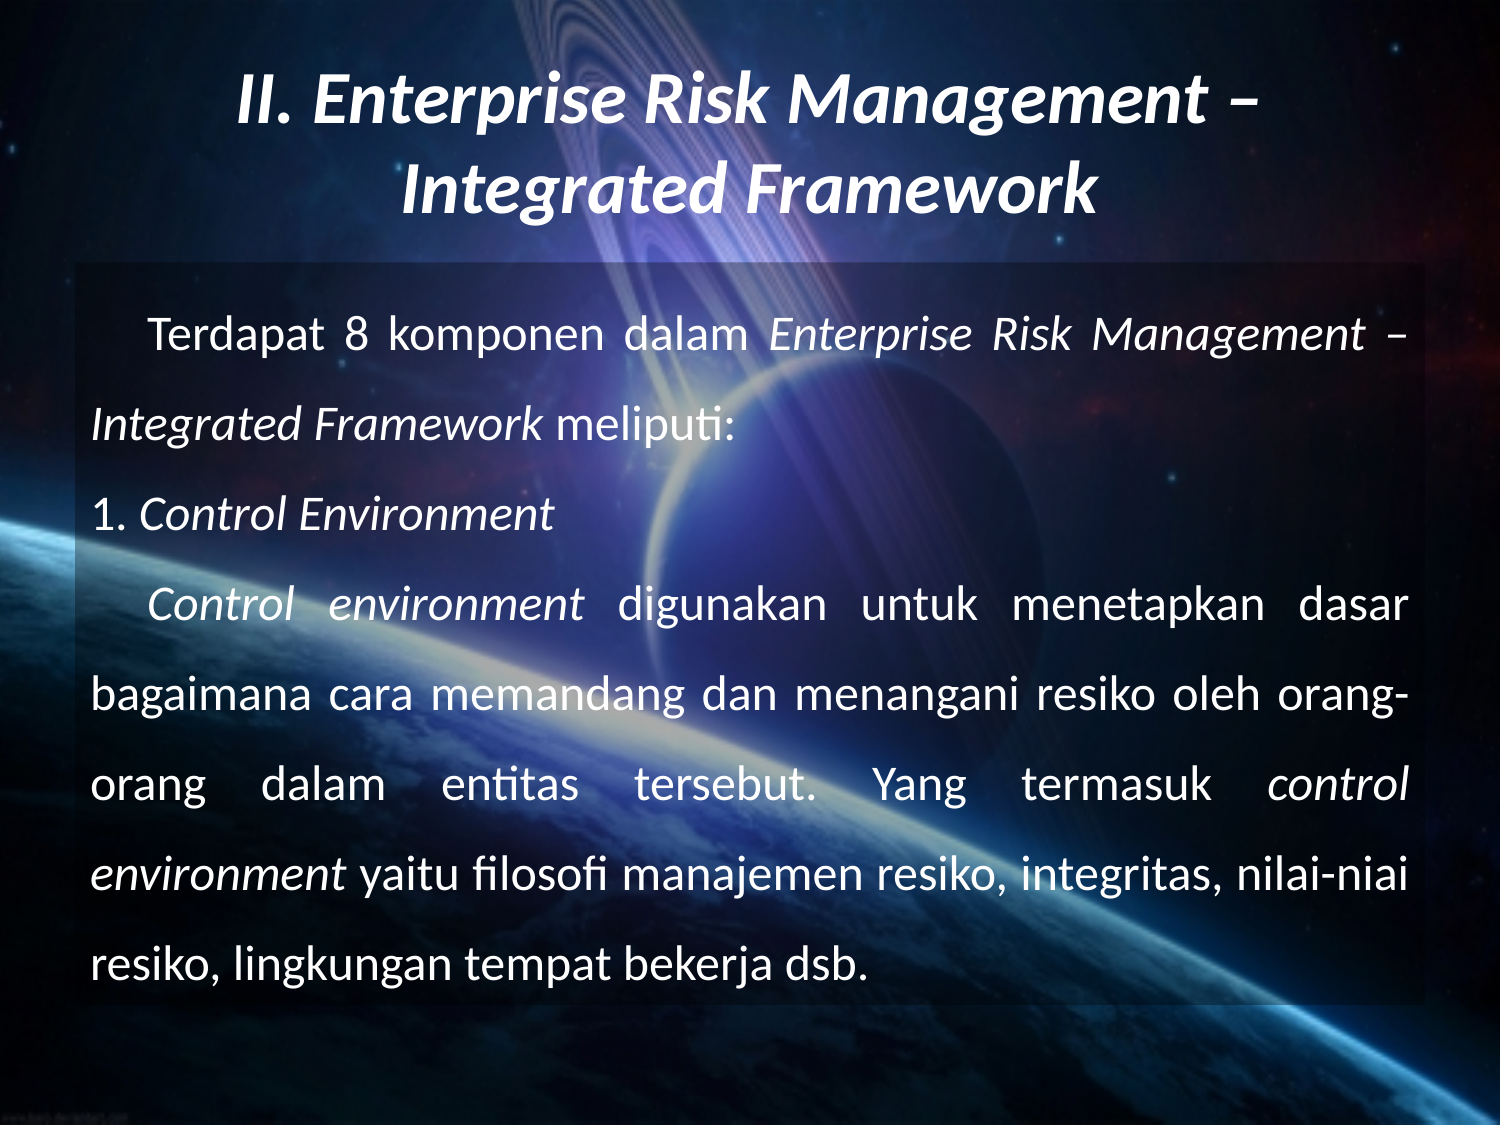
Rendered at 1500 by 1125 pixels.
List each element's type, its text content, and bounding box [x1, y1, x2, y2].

title II. Enterprise Risk Management – Integrated Framework [75, 45, 1425, 233]
list Terdapat 8 komponen dalam Enterprise Risk Management – Integrated Framework meliputi: 1. Control Environment Control environment digunakan untuk menetapkan dasar bagaimana cara memandang dan menangani resiko oleh orang-orang dalam entitas tersebut. Yang termasuk control environment yaitu filosofi manajemen resiko, integritas, nilai-niai resiko, lingkungan tempat bekerja dsb. [75, 262, 1425, 1005]
picture [0, 0, 1500, 1125]
